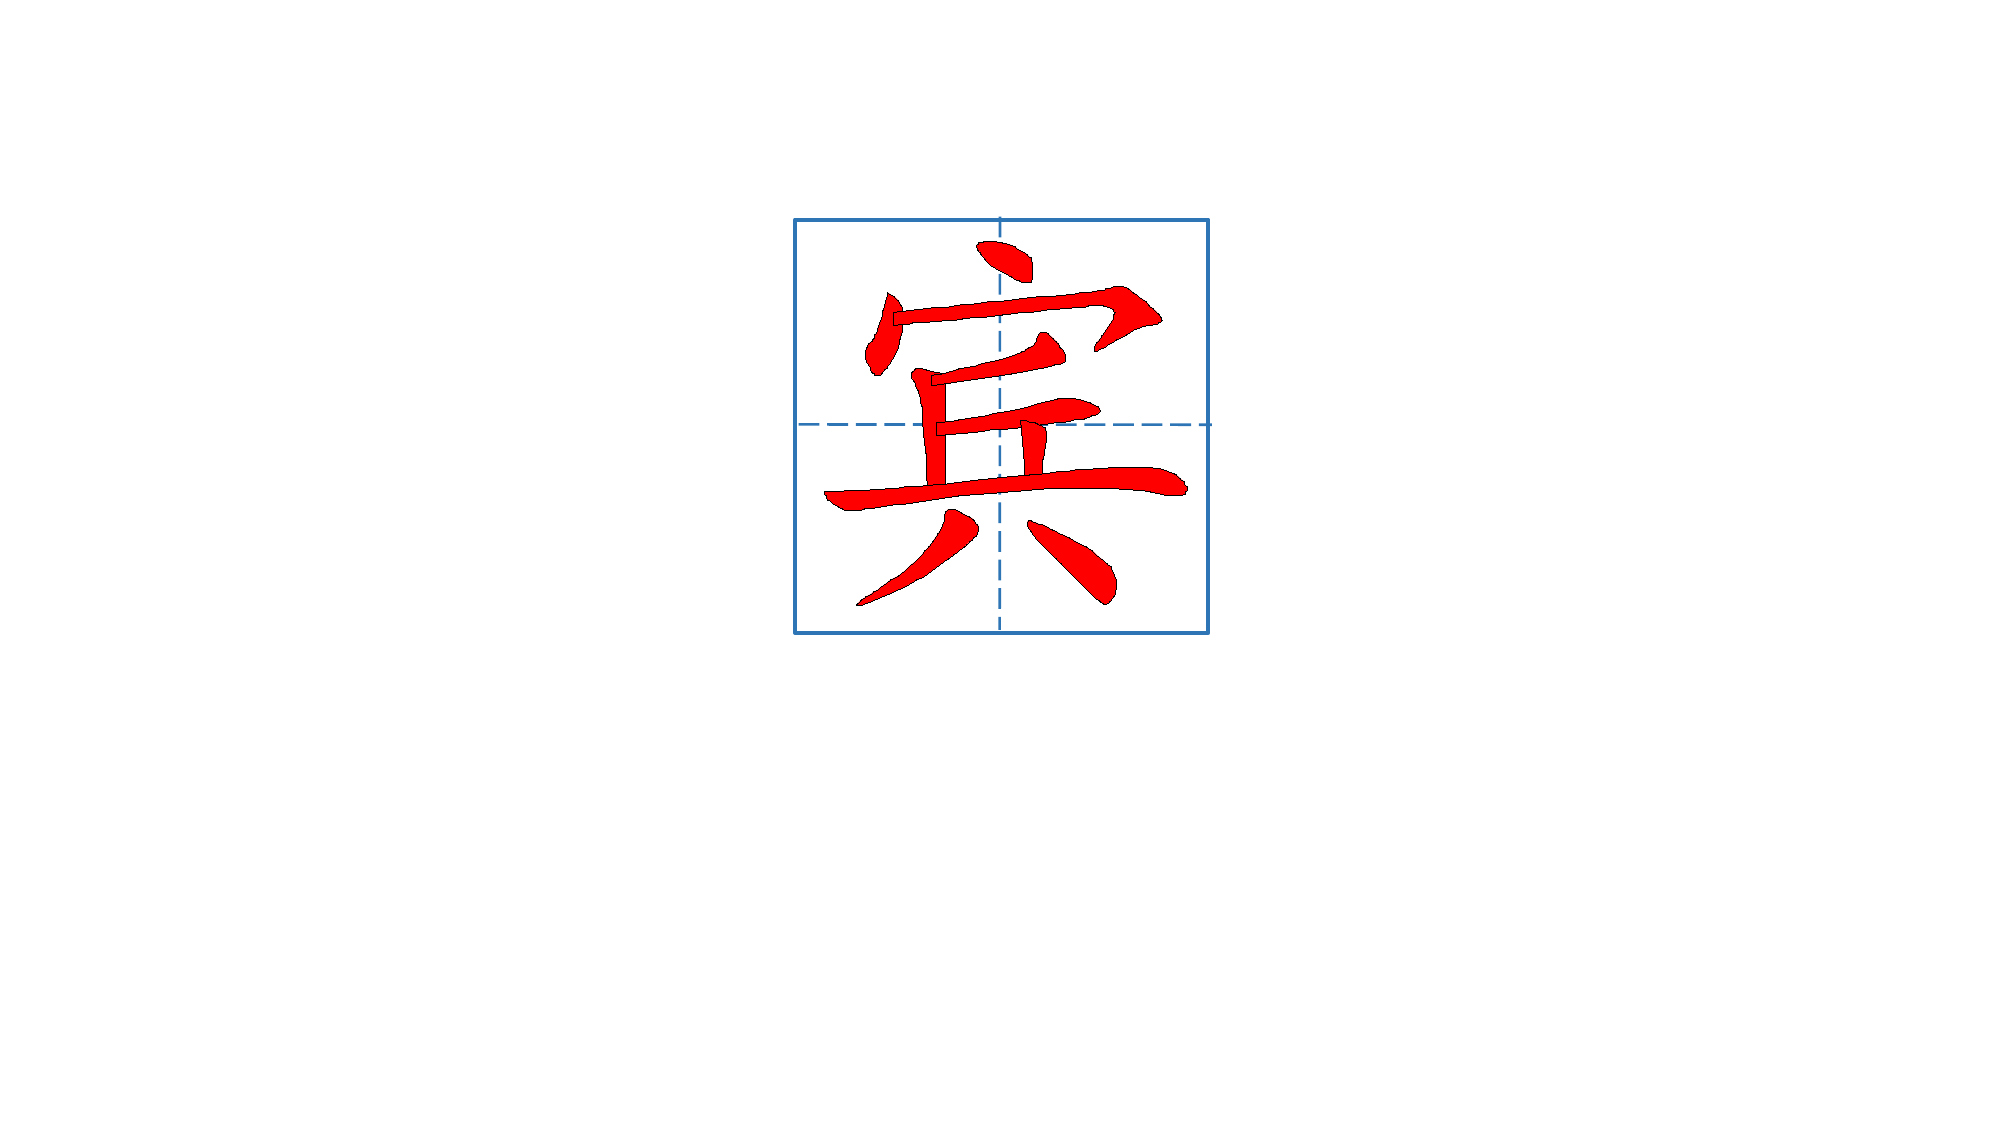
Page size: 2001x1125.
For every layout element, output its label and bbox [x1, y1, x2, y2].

text_box [794, 216, 1212, 634]
